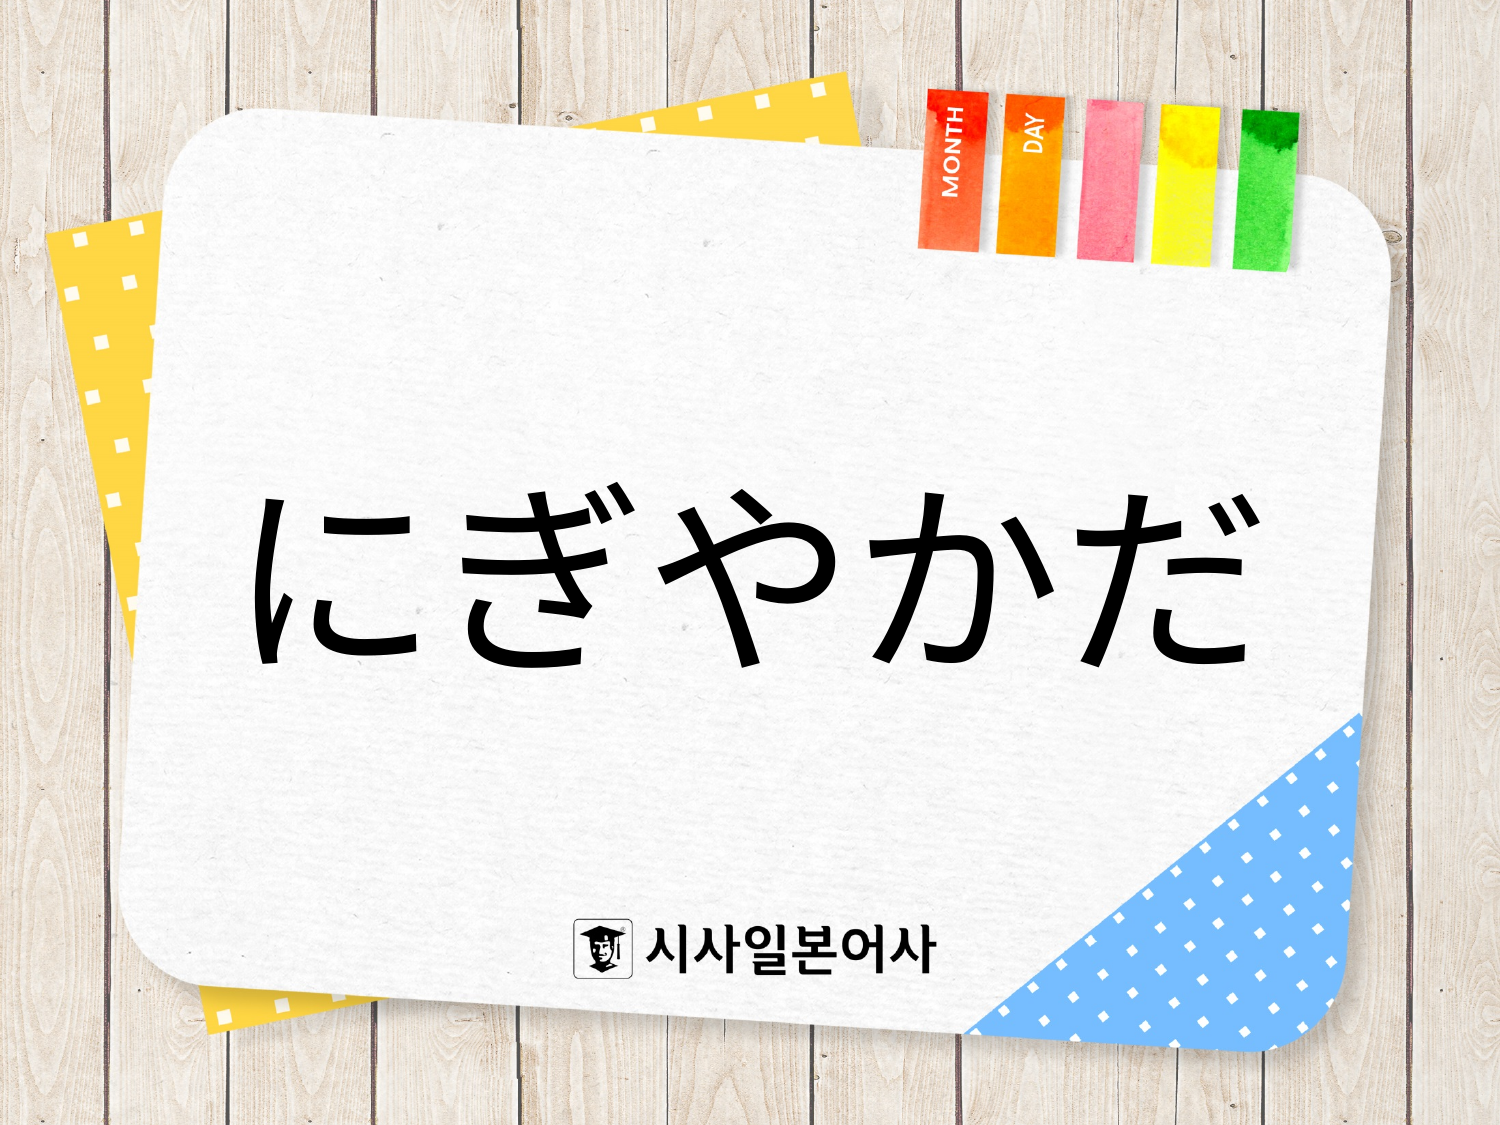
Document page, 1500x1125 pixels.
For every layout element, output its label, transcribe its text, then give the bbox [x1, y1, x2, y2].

picture [0, 0, 1500, 1125]
title にぎやかだ [75, 338, 1425, 811]
